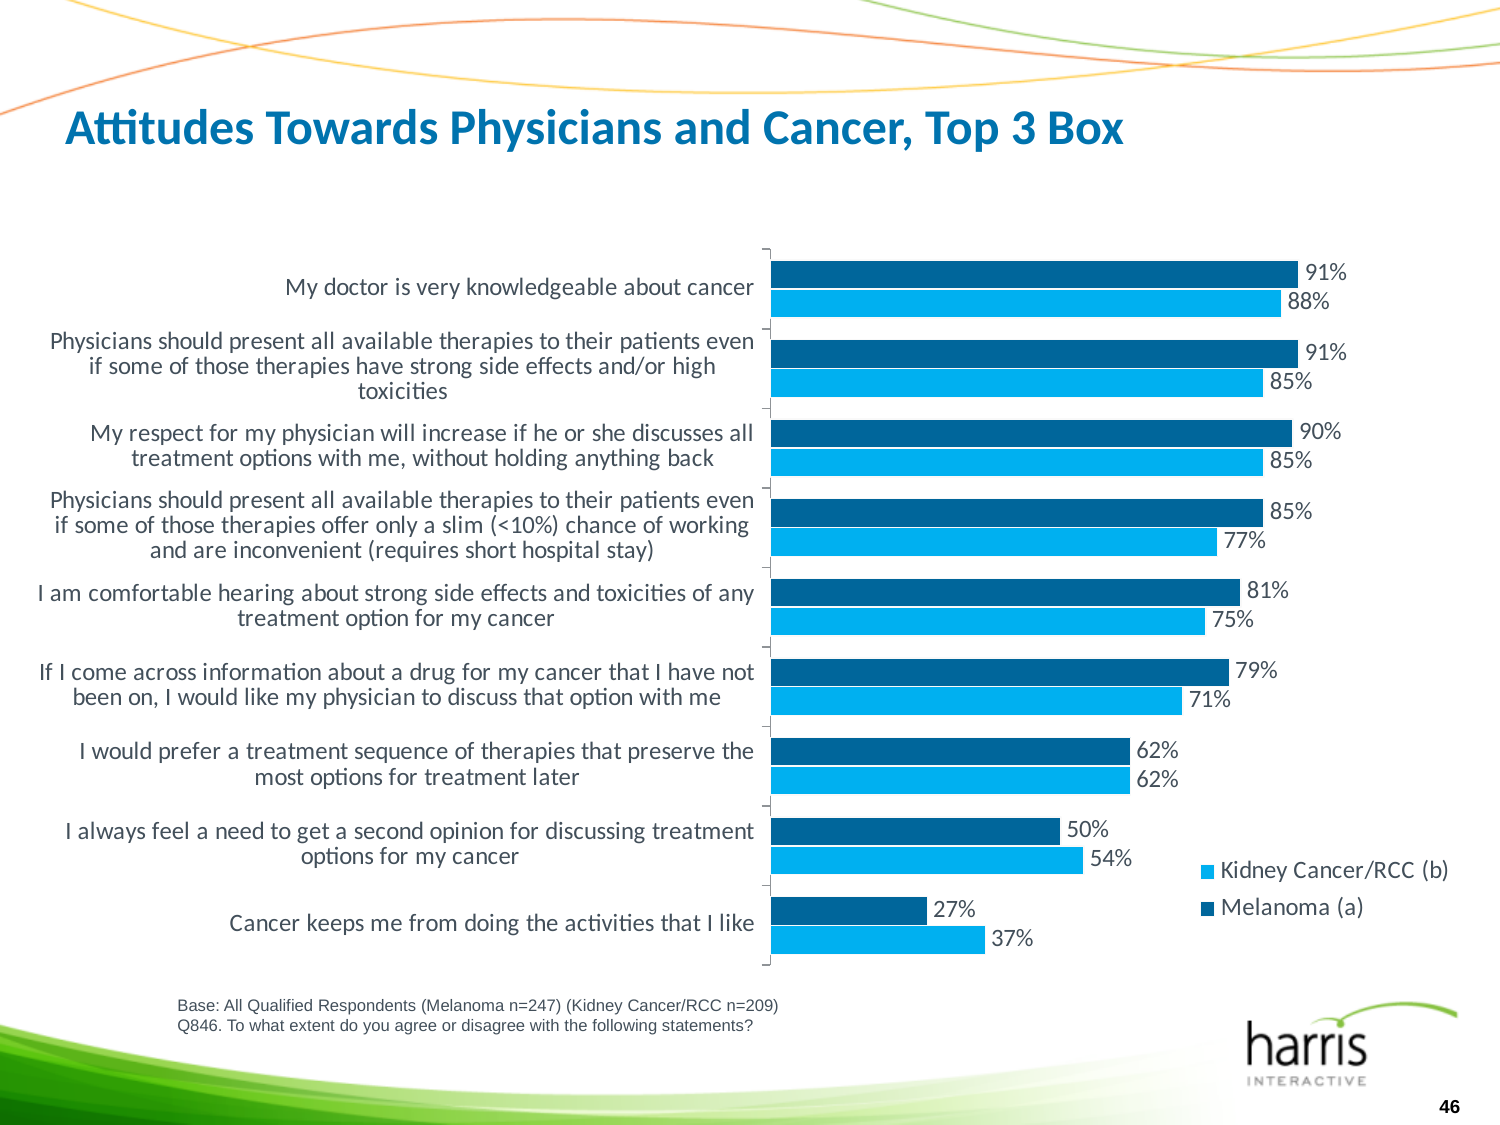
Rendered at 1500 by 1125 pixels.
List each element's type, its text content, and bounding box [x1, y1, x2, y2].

slide_number 46 [1399, 1086, 1500, 1125]
text_box Base: All Qualified Respondents (Melanoma n=247) (Kidney Cancer/RCC n=209) Q846. To what extent do you agree or disagree with the following statements? [162, 987, 1175, 1043]
picture [0, 0, 1500, 1125]
title Attitudes Towards Physicians and Cancer, Top 3 Box [49, 87, 1451, 176]
chart [37, 237, 1500, 976]
